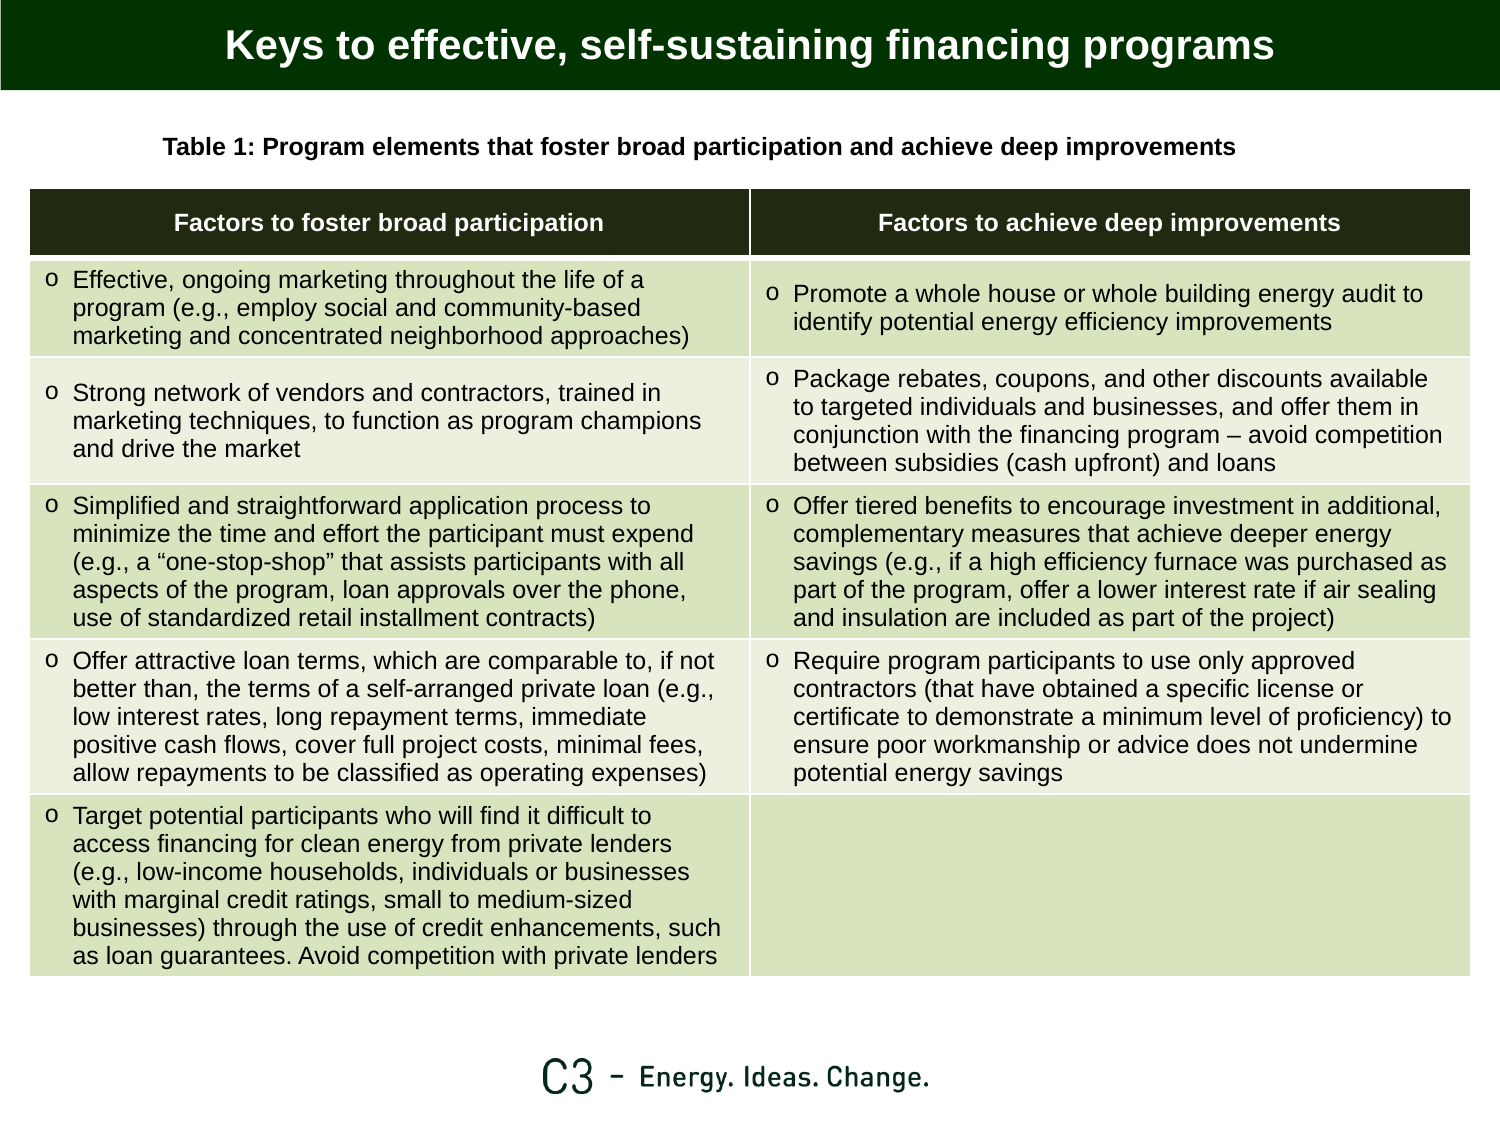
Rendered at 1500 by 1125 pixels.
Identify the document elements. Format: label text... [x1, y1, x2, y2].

picture [543, 1058, 928, 1094]
table_cell Offer attractive loan terms, which are comparable to, if not better than, the terms of a self-arranged private loan (e.g., low interest rates, long repayment terms, immediate positive cash flows, cover full project costs, minimal fees, allow repayments to be classified as operating expenses) [30, 640, 749, 793]
text_box Table 1: Program elements that foster broad participation and achieve deep improvements [147, 125, 1353, 185]
table_cell Simplified and straightforward application process to minimize the time and effort the participant must expend (e.g., a “one-stop-shop” that assists participants with all aspects of the program, loan approvals over the phone, use of standardized retail installment contracts) [30, 485, 749, 638]
table_cell Package rebates, coupons, and other discounts available to targeted individuals and businesses, and offer them in conjunction with the financing program – avoid competition between subsidies (cash upfront) and loans [751, 358, 1470, 483]
table_cell Require program participants to use only approved contractors (that have obtained a specific license or certificate to demonstrate a minimum level of proficiency) to ensure poor workmanship or advice does not undermine potential energy savings [751, 640, 1470, 793]
text_box Keys to effective, self-sustaining financing programs [0, 0, 1500, 91]
table_cell Effective, ongoing marketing throughout the life of a program (e.g., employ social and community-based marketing and concentrated neighborhood approaches) [30, 261, 749, 356]
table_cell Target potential participants who will find it difficult to access financing for clean energy from private lenders (e.g., low-income households, individuals or businesses with marginal credit ratings, small to medium-sized businesses) through the use of credit enhancements, such as loan guarantees. Avoid competition with private lenders [30, 795, 749, 976]
table_header Factors to achieve deep improvements [751, 189, 1470, 255]
table_cell [751, 795, 1470, 976]
table_cell Offer tiered benefits to encourage investment in additional, complementary measures that achieve deeper energy savings (e.g., if a high efficiency furnace was purchased as part of the program, offer a lower interest rate if air sealing and insulation are included as part of the project) [751, 485, 1470, 638]
table_cell Strong network of vendors and contractors, trained in marketing techniques, to function as program champions and drive the market [30, 358, 749, 483]
table_header Factors to foster broad participation [30, 189, 749, 255]
table_cell Promote a whole house or whole building energy audit to identify potential energy efficiency improvements [751, 261, 1470, 356]
